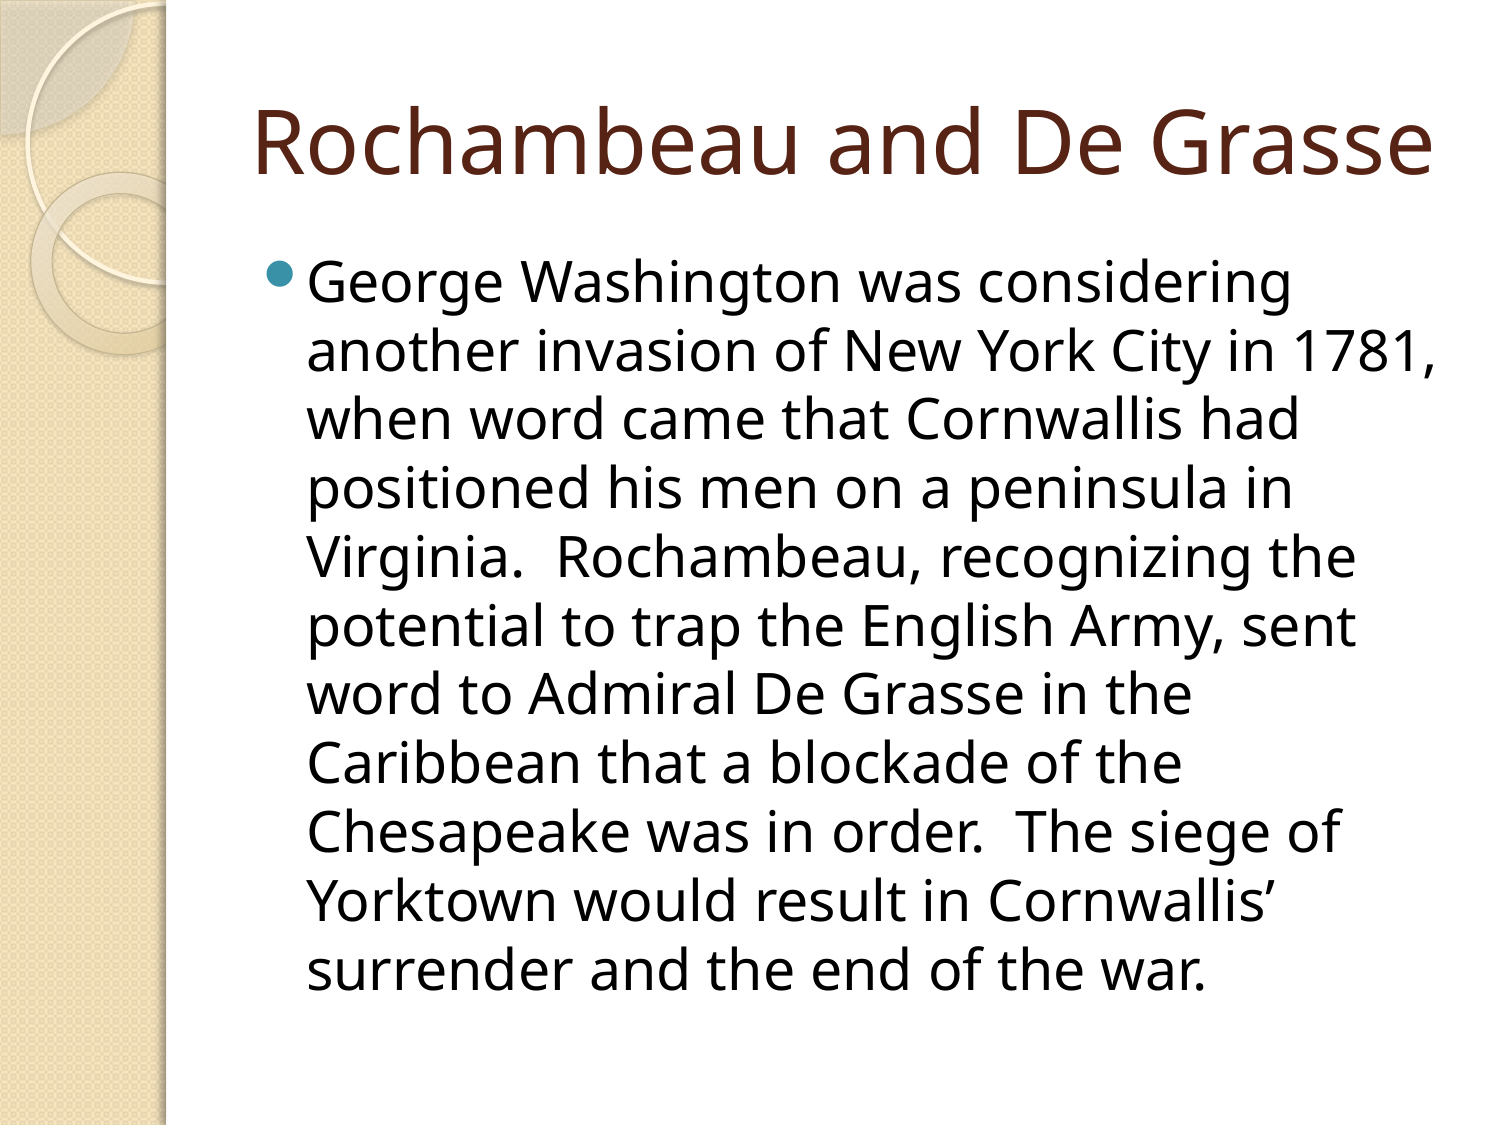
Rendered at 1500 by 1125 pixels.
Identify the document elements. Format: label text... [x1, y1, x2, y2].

list George Washington was considering another invasion of New York City in 1781, when word came that Cornwallis had positioned his men on a peninsula in Virginia. Rochambeau, recognizing the potential to trap the English Army, sent word to Admiral De Grasse in the Caribbean that a blockade of the Chesapeake was in order. The siege of Yorktown would result in Cornwallis’ surrender and the end of the war. [235, 237, 1466, 1025]
title Rochambeau and De Grasse [235, 45, 1466, 233]
